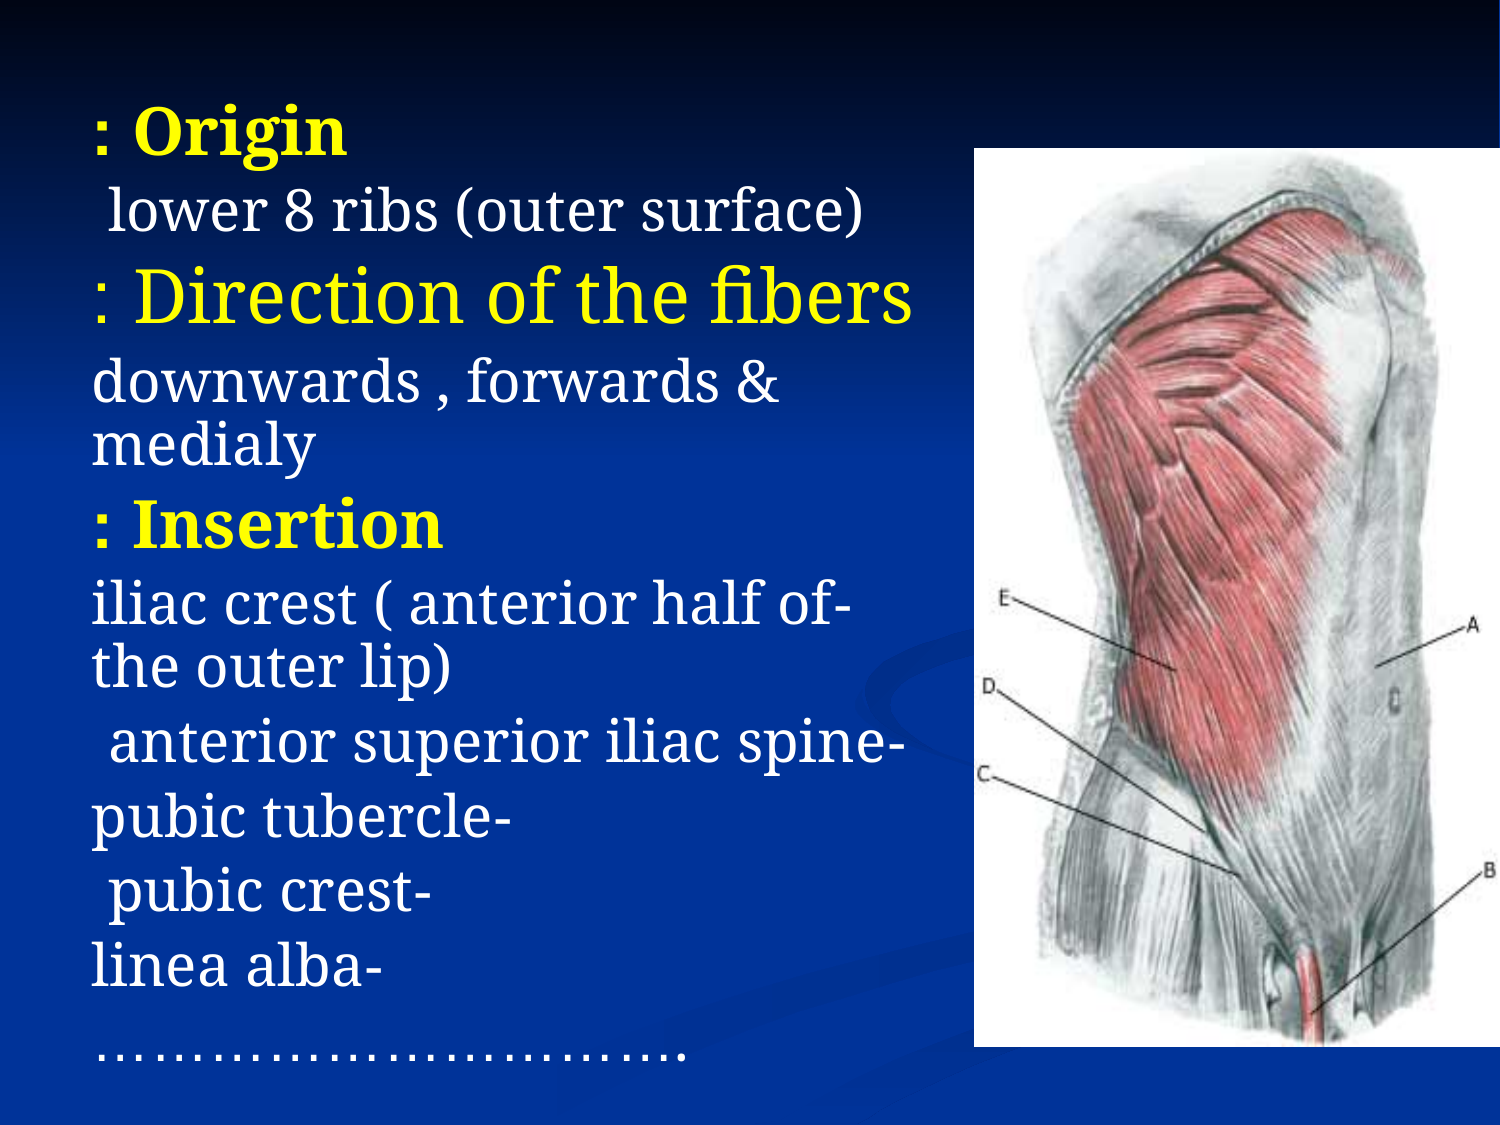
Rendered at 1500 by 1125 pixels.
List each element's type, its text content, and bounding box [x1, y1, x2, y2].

list Origin : lower 8 ribs (outer surface) Direction of the fibers : downwards , forwards & medialy Insertion : -iliac crest ( anterior half of the outer lip) -anterior superior iliac spine -pubic tubercle -pubic crest -linea alba …………………………. [76, 90, 975, 1083]
picture [974, 148, 1500, 1048]
